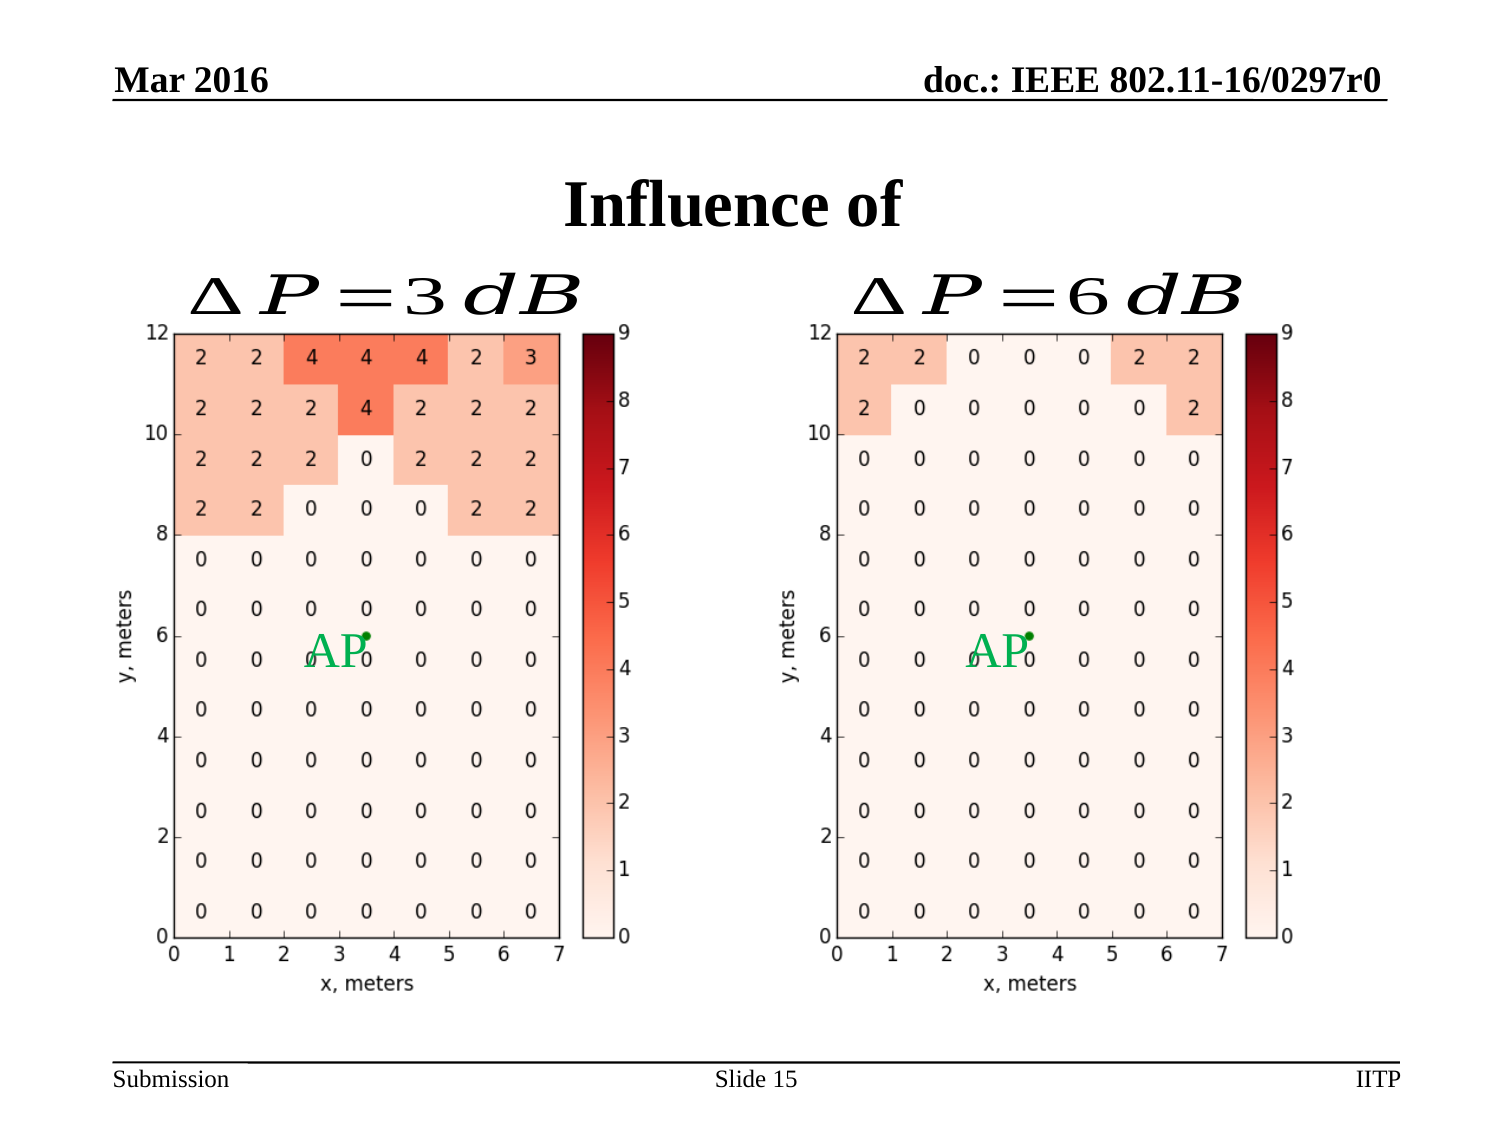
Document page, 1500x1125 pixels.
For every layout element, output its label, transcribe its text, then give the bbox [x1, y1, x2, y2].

picture [760, 302, 1340, 1012]
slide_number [114, 54, 271, 101]
footer IITP [949, 1061, 1402, 1093]
picture [96, 302, 677, 1012]
slide_number Slide 15 [712, 1061, 801, 1093]
